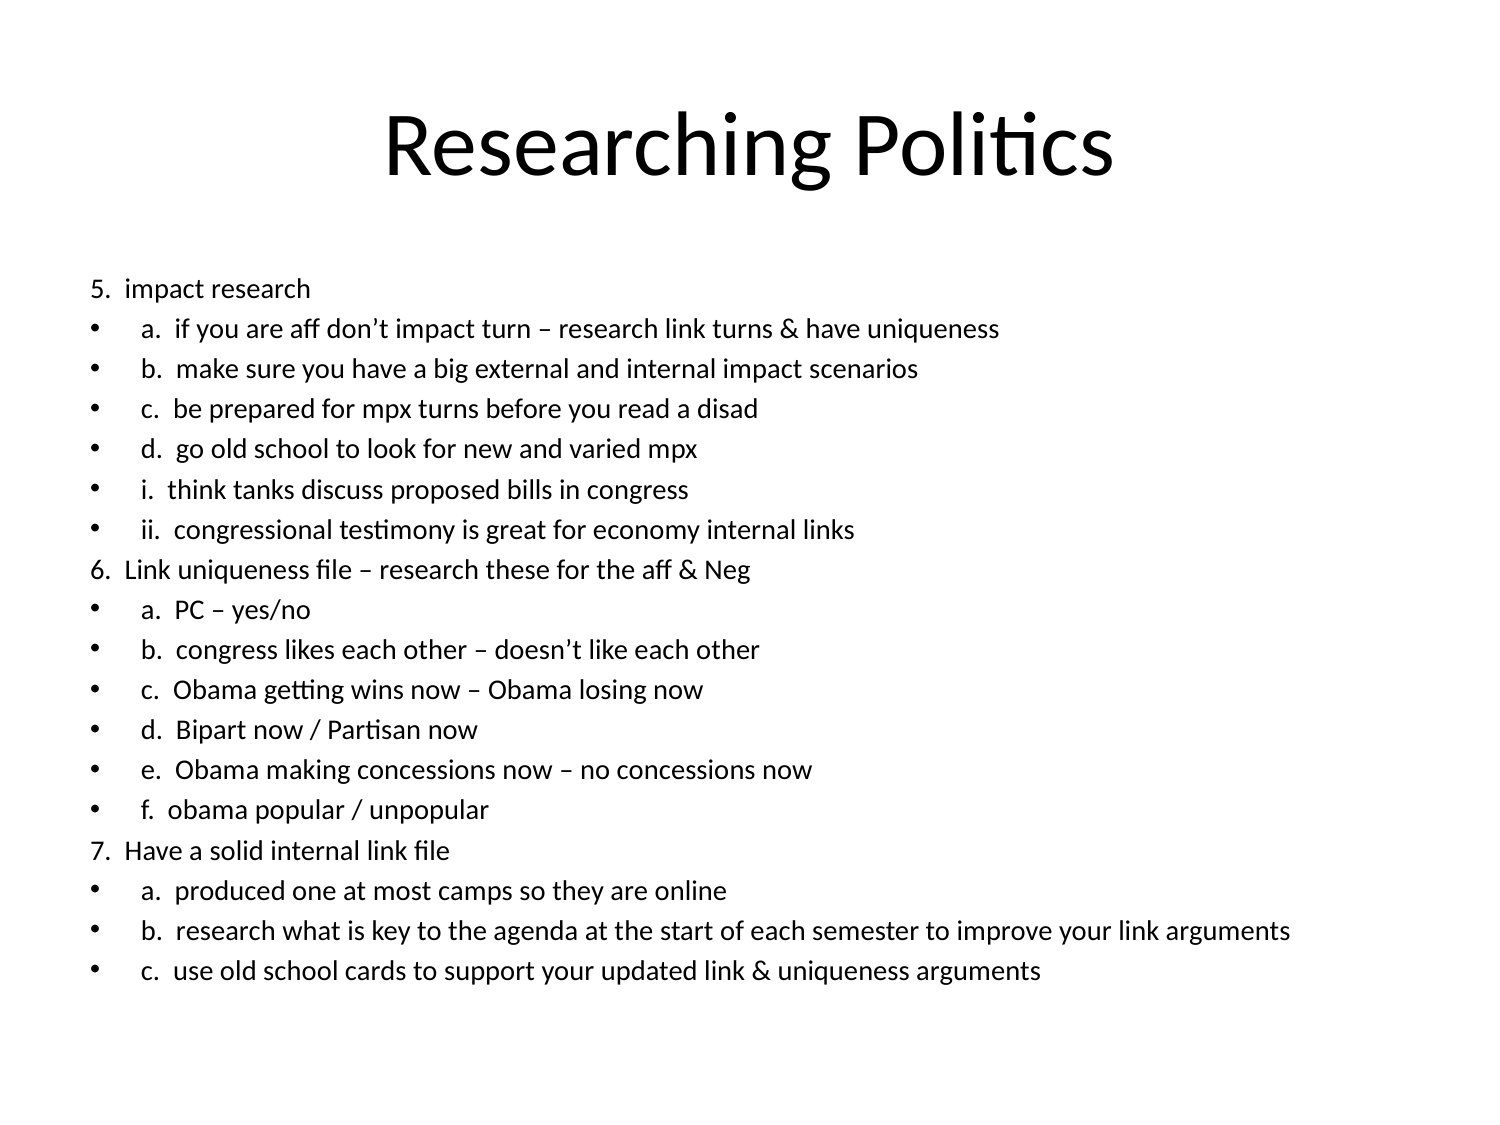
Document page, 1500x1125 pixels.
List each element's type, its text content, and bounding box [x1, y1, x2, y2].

title Researching Politics [75, 45, 1425, 233]
list 5. impact research a. if you are aff don’t impact turn – research link turns & have uniqueness b. make sure you have a big external and internal impact scenarios c. be prepared for mpx turns before you read a disad d. go old school to look for new and varied mpx i. think tanks discuss proposed bills in congress ii. congressional testimony is great for economy internal links 6. Link uniqueness file – research these for the aff & Neg a. PC – yes/no b. congress likes each other – doesn’t like each other c. Obama getting wins now – Obama losing now d. Bipart now / Partisan now e. Obama making concessions now – no concessions now f. obama popular / unpopular 7. Have a solid internal link file a. produced one at most camps so they are online b. research what is key to the agenda at the start of each semester to improve your link arguments c. use old school cards to support your updated link & uniqueness arguments [75, 262, 1425, 1005]
